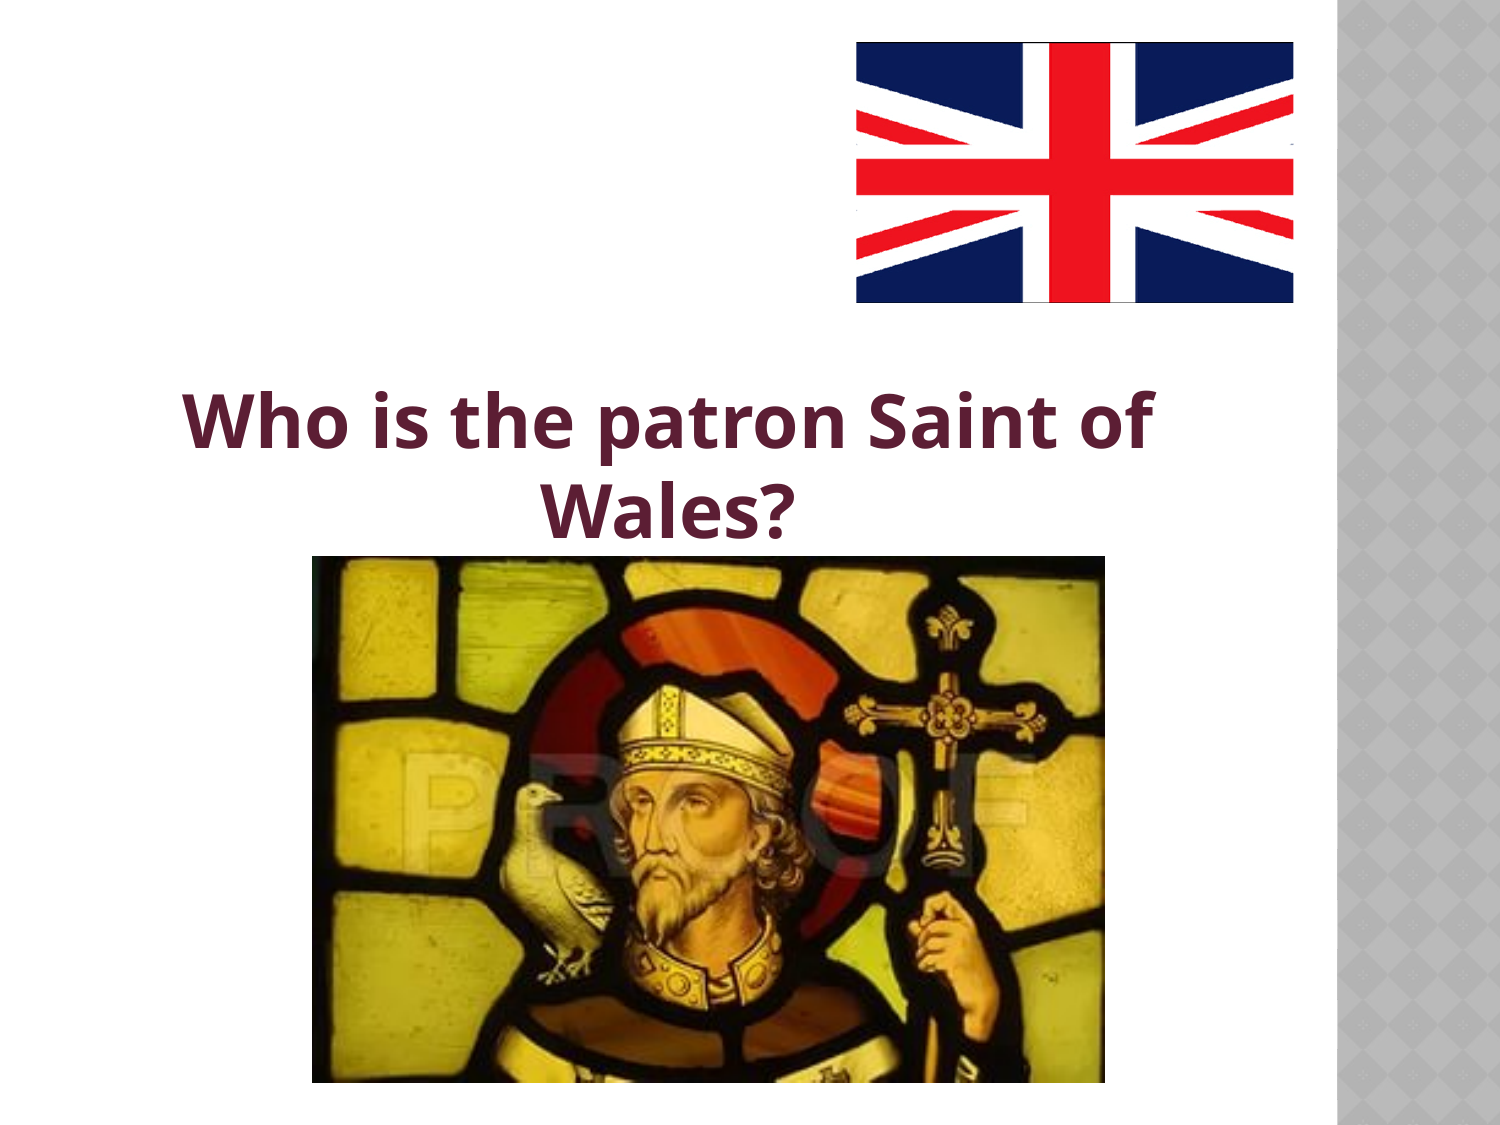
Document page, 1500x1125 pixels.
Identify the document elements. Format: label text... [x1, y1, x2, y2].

picture [855, 42, 1294, 303]
picture [312, 556, 1105, 1083]
list Who is the patron Saint of Wales? [75, 264, 1263, 1059]
